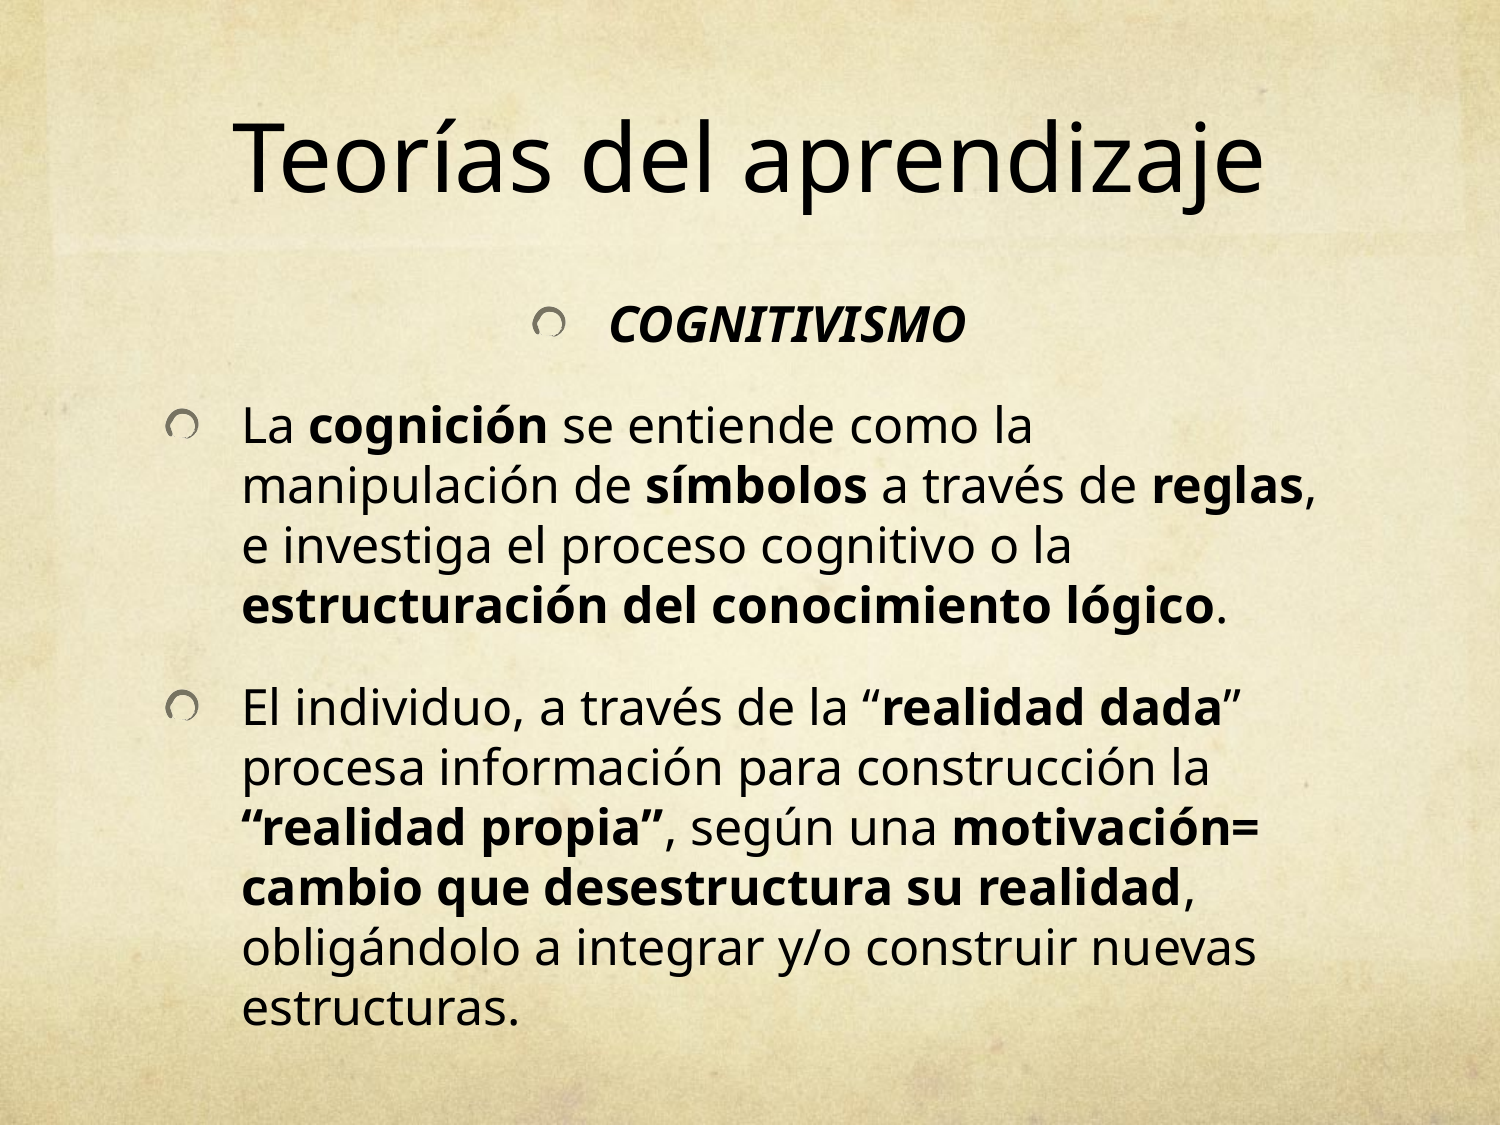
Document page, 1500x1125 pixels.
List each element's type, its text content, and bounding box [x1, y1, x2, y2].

picture [0, 0, 1500, 1125]
list COGNITIVISMO La cognición se entiende como la manipulación de símbolos a través de reglas, e investiga el proceso cognitivo o la estructuración del conocimiento lógico. El individuo, a través de la “realidad dada” procesa información para construcción la “realidad propia”, según una motivación= cambio que desestructura su realidad, obligándolo a integrar y/o construir nuevas estructuras. [150, 284, 1350, 950]
title Teorías del aprendizaje [150, 82, 1350, 225]
